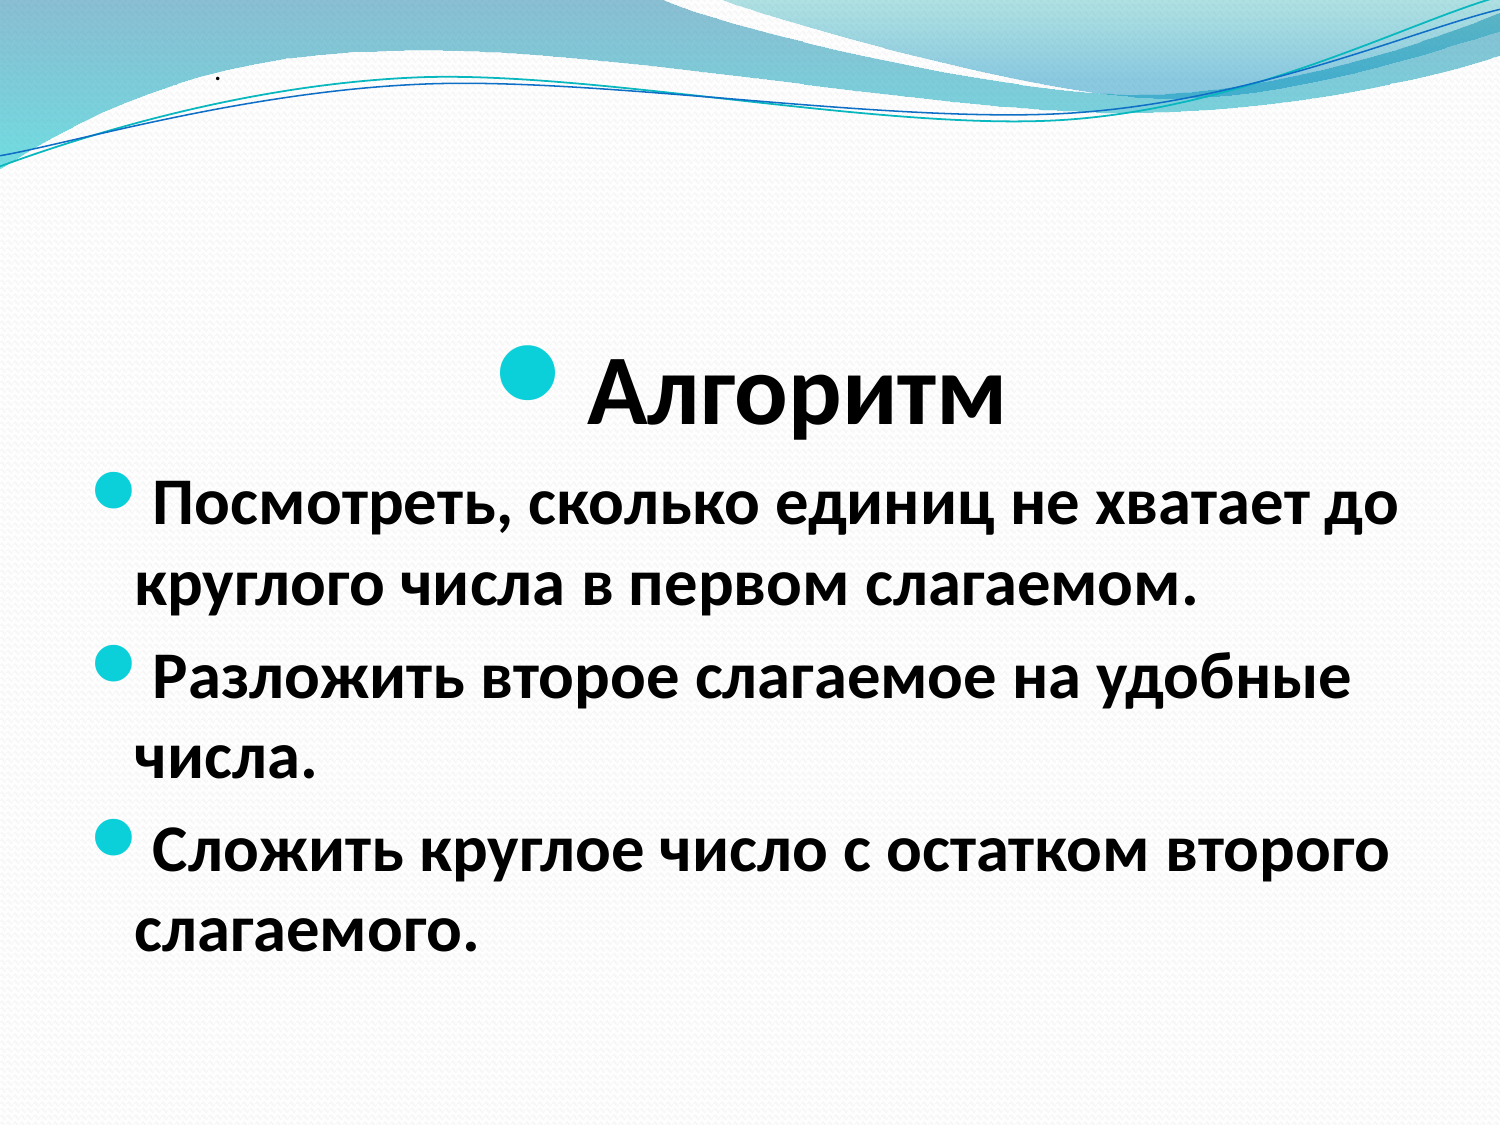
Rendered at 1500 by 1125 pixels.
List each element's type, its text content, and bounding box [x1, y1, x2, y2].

text_box . [199, 43, 388, 94]
list Алгоритм Посмотреть, сколько единиц не хватает до круглого числа в первом слагаемом. Разложить второе слагаемое на удобные числа. Сложить круглое число с остатком второго слагаемого. [75, 317, 1425, 1038]
